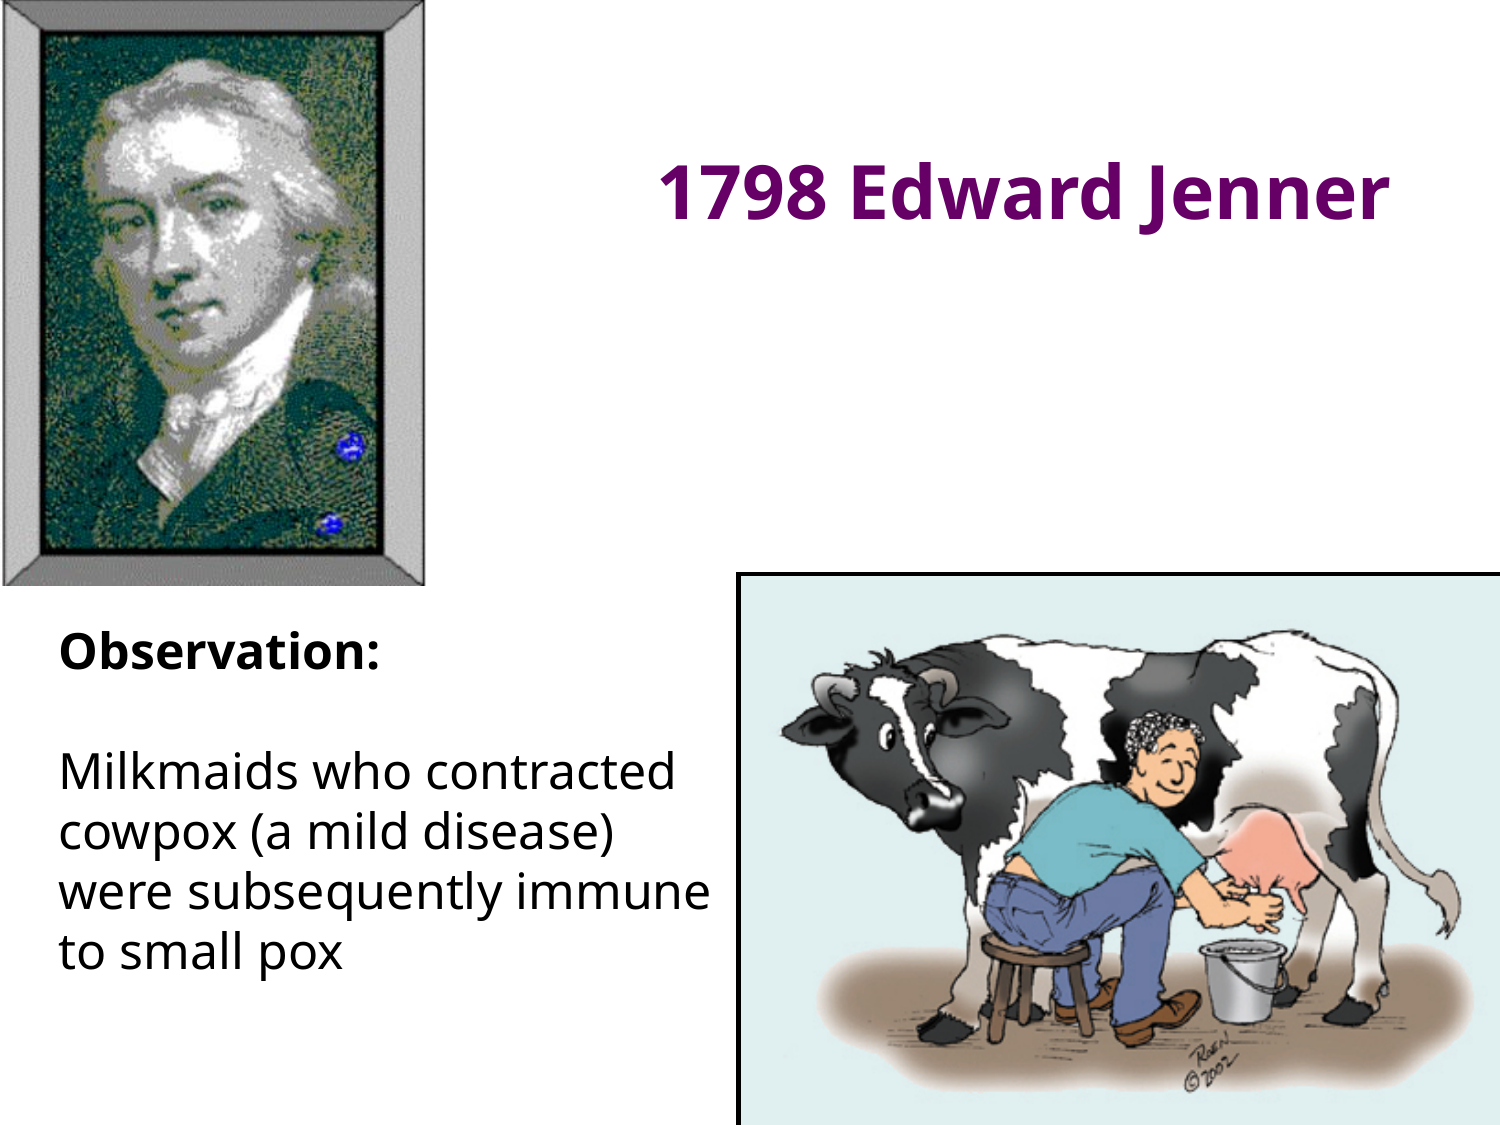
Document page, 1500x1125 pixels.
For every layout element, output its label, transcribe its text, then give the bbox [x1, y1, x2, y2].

picture [740, 576, 1500, 1125]
picture [0, 0, 428, 587]
text_box Observation: Milkmaids who contracted cowpox (a mild disease) were subsequently immune to small pox [43, 612, 735, 988]
text_box 1798 Edward Jenner [641, 137, 1407, 243]
